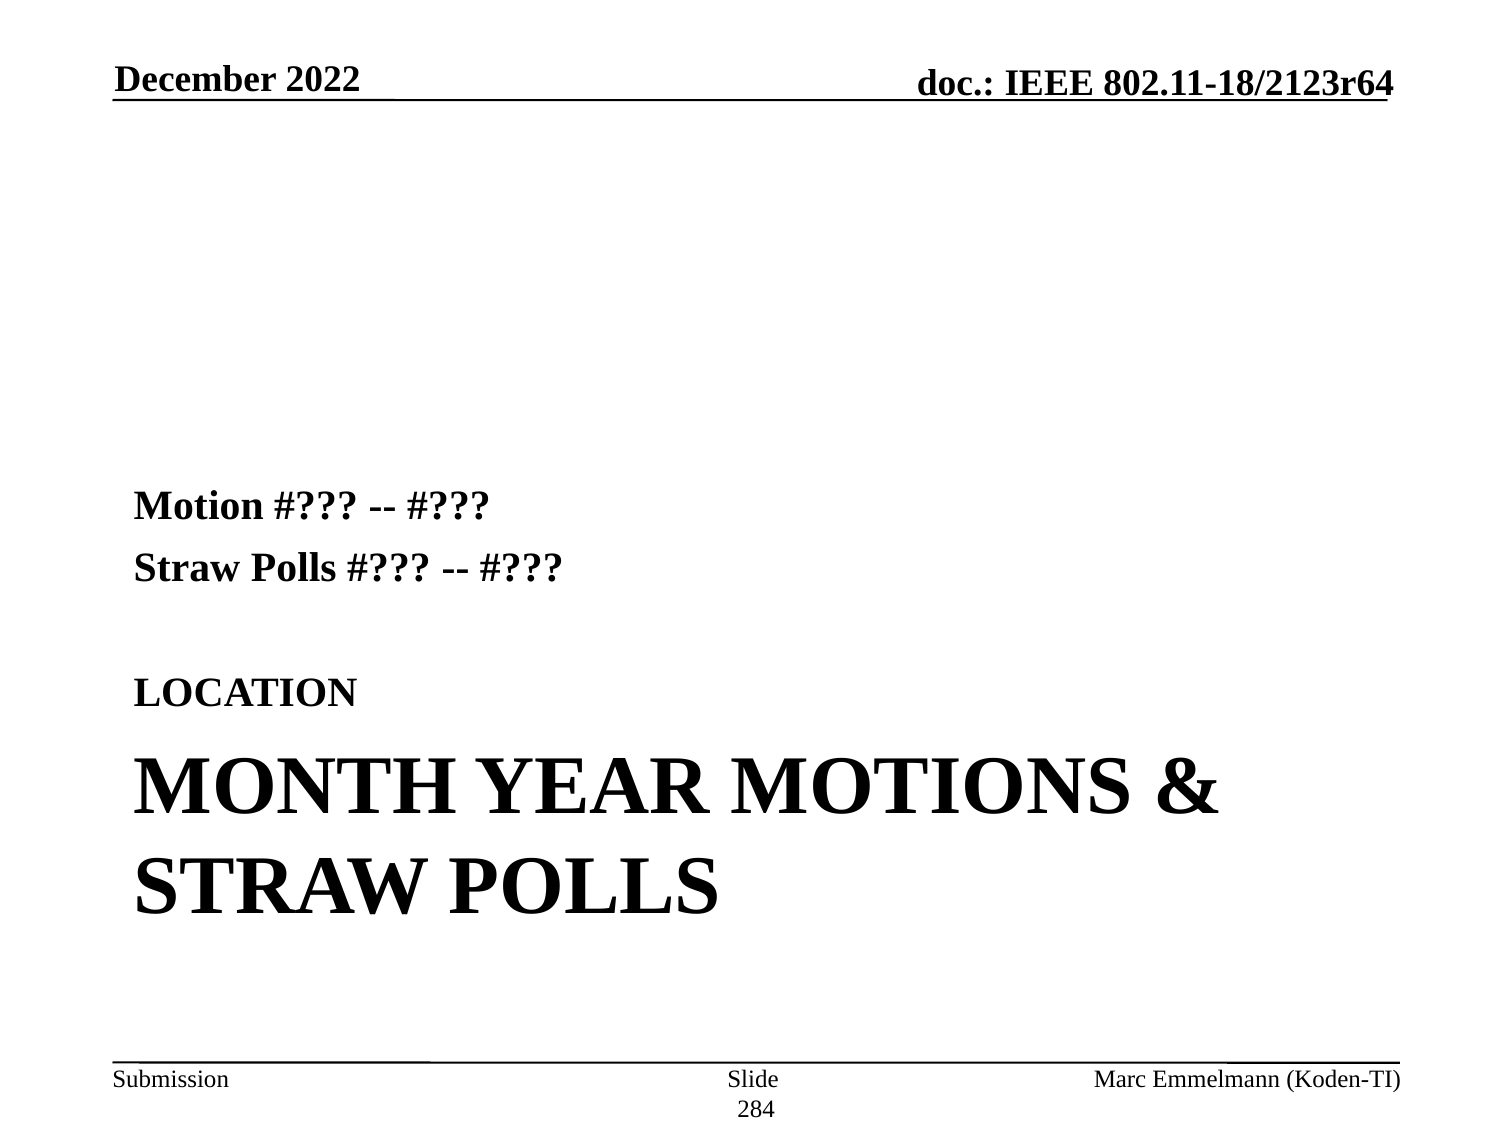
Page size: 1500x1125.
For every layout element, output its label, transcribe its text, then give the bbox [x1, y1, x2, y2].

footer Marc Emmelmann (Koden-TI) [878, 1061, 1402, 1093]
slide_number Slide 284 [712, 1061, 800, 1123]
list Motion #??? -- #??? Straw Polls #??? -- #??? LOCATION [118, 476, 1394, 724]
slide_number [114, 54, 423, 100]
title Month YEAR Motions & Straw Polls [118, 724, 1394, 947]
